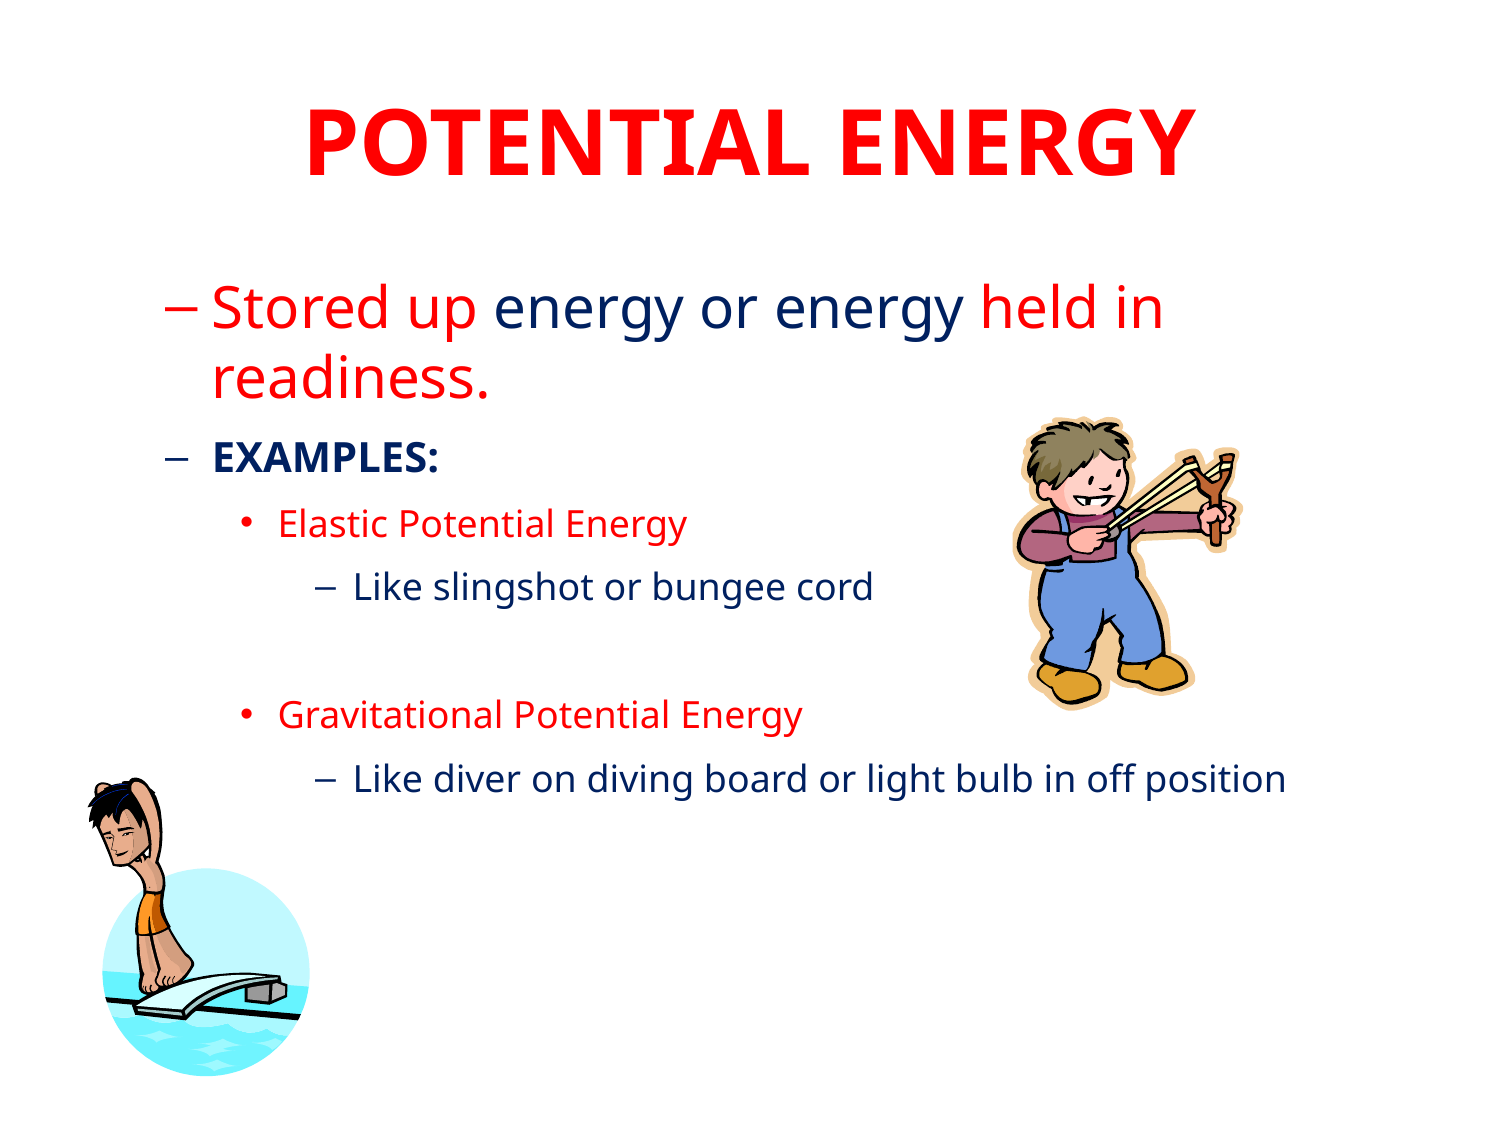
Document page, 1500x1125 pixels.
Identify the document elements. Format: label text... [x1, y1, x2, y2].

picture [1012, 412, 1249, 716]
title POTENTIAL ENERGY [74, 44, 1426, 233]
picture [87, 774, 311, 1080]
list Stored up energy or energy held in readiness. EXAMPLES: Elastic Potential Energy Like slingshot or bungee cord Gravitational Potential Energy Like diver on diving board or light bulb in off position [74, 262, 1426, 1088]
